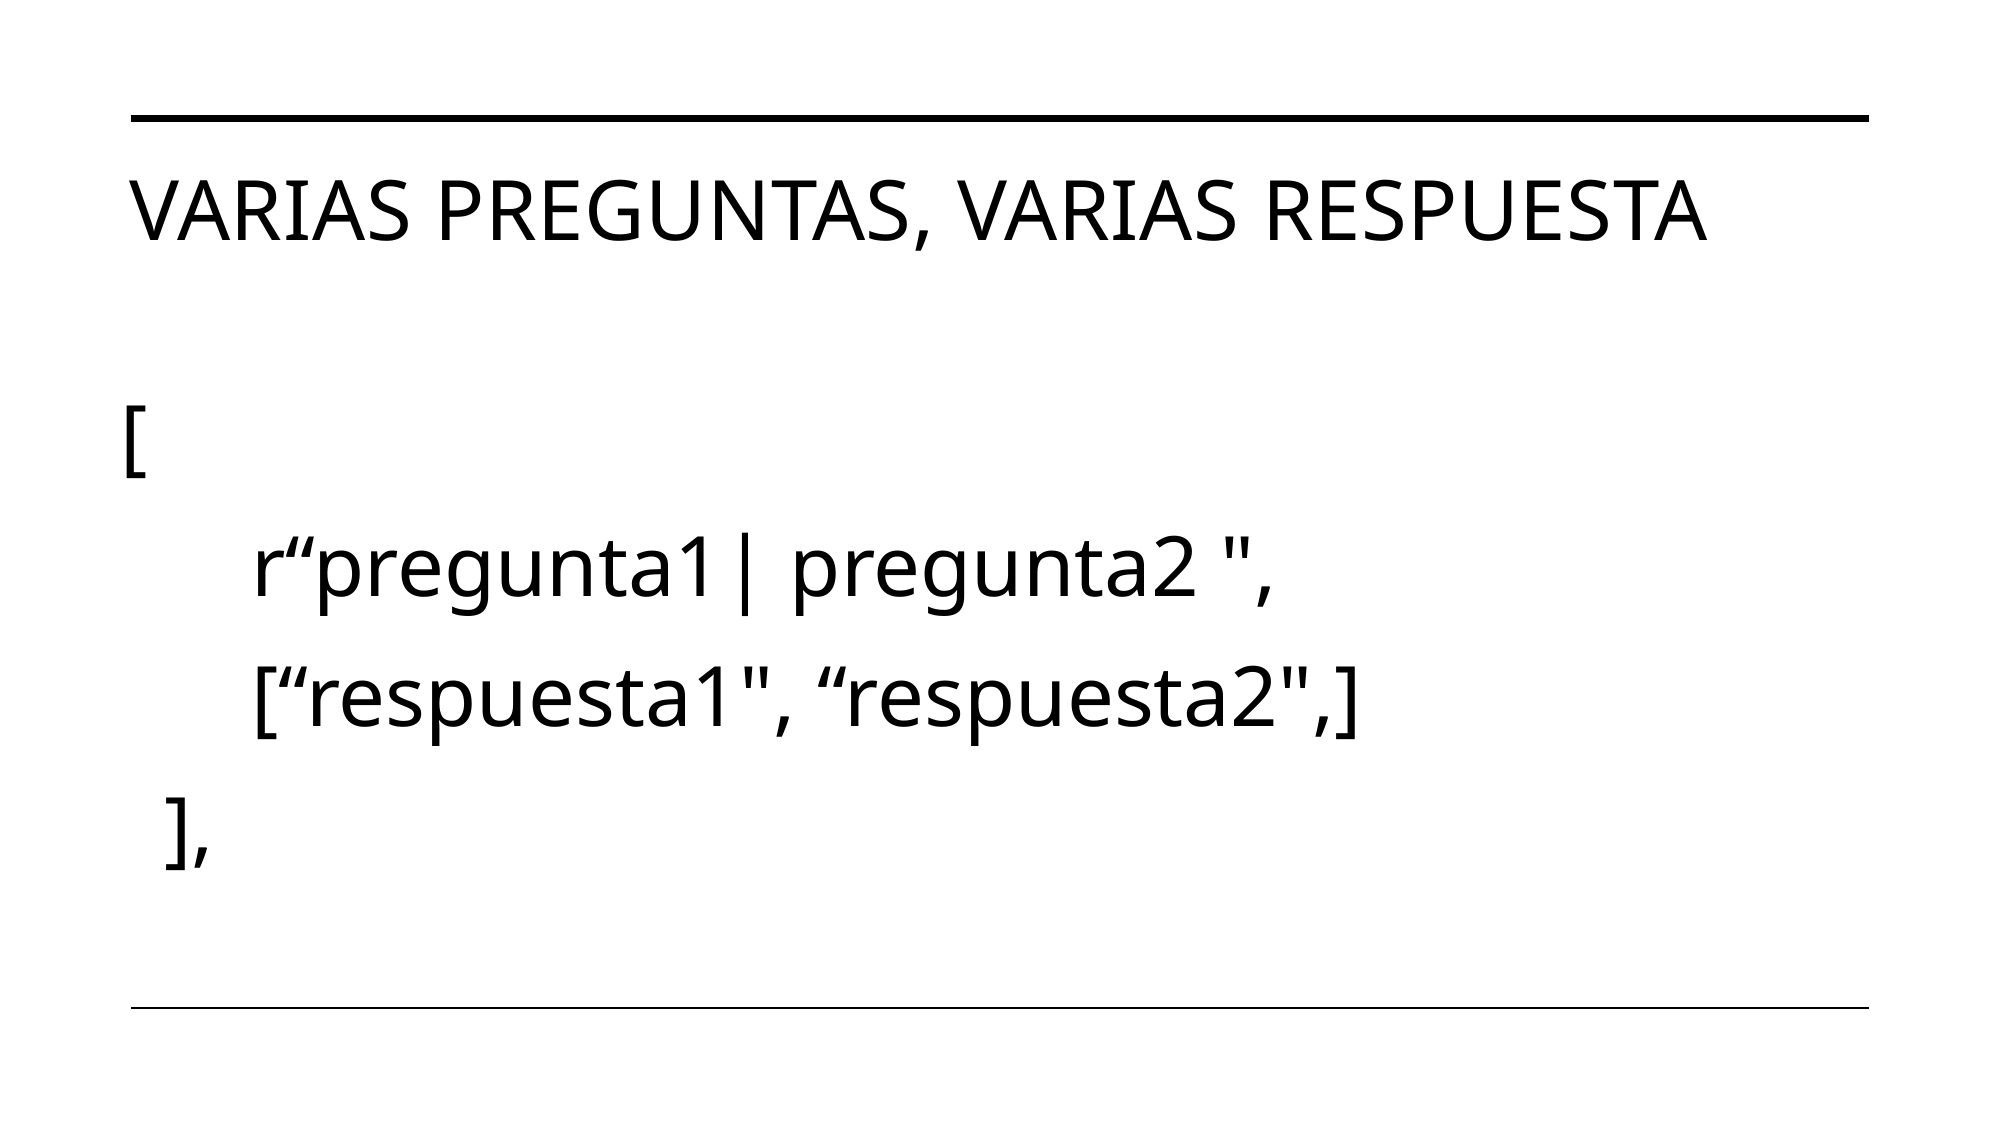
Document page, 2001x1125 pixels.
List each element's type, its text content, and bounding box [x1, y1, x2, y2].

list [ r“pregunta1| pregunta2 ", [“respuesta1", “respuesta2",] ], [62, 364, 1817, 978]
title Varias preguntas, varias respuesta [114, 149, 1869, 365]
